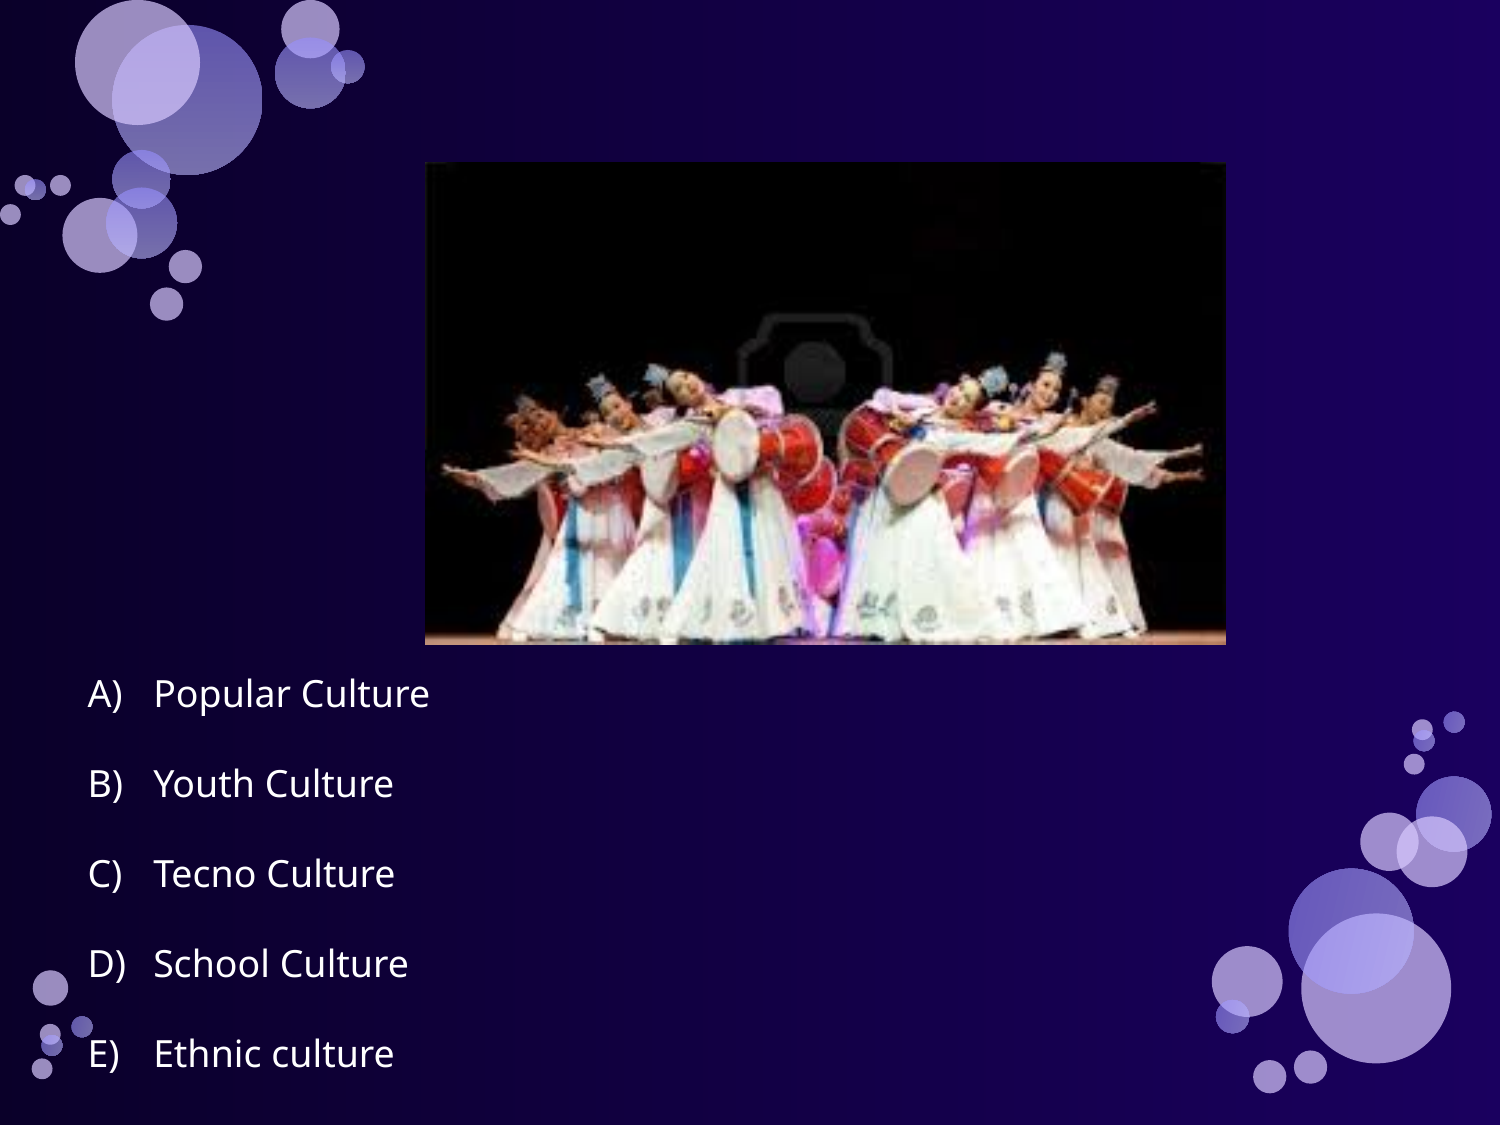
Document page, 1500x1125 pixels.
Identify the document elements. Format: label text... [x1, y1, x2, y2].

picture [423, 160, 1228, 647]
text_box Popular Culture Youth Culture Tecno Culture School Culture Ethnic culture [72, 662, 456, 1125]
